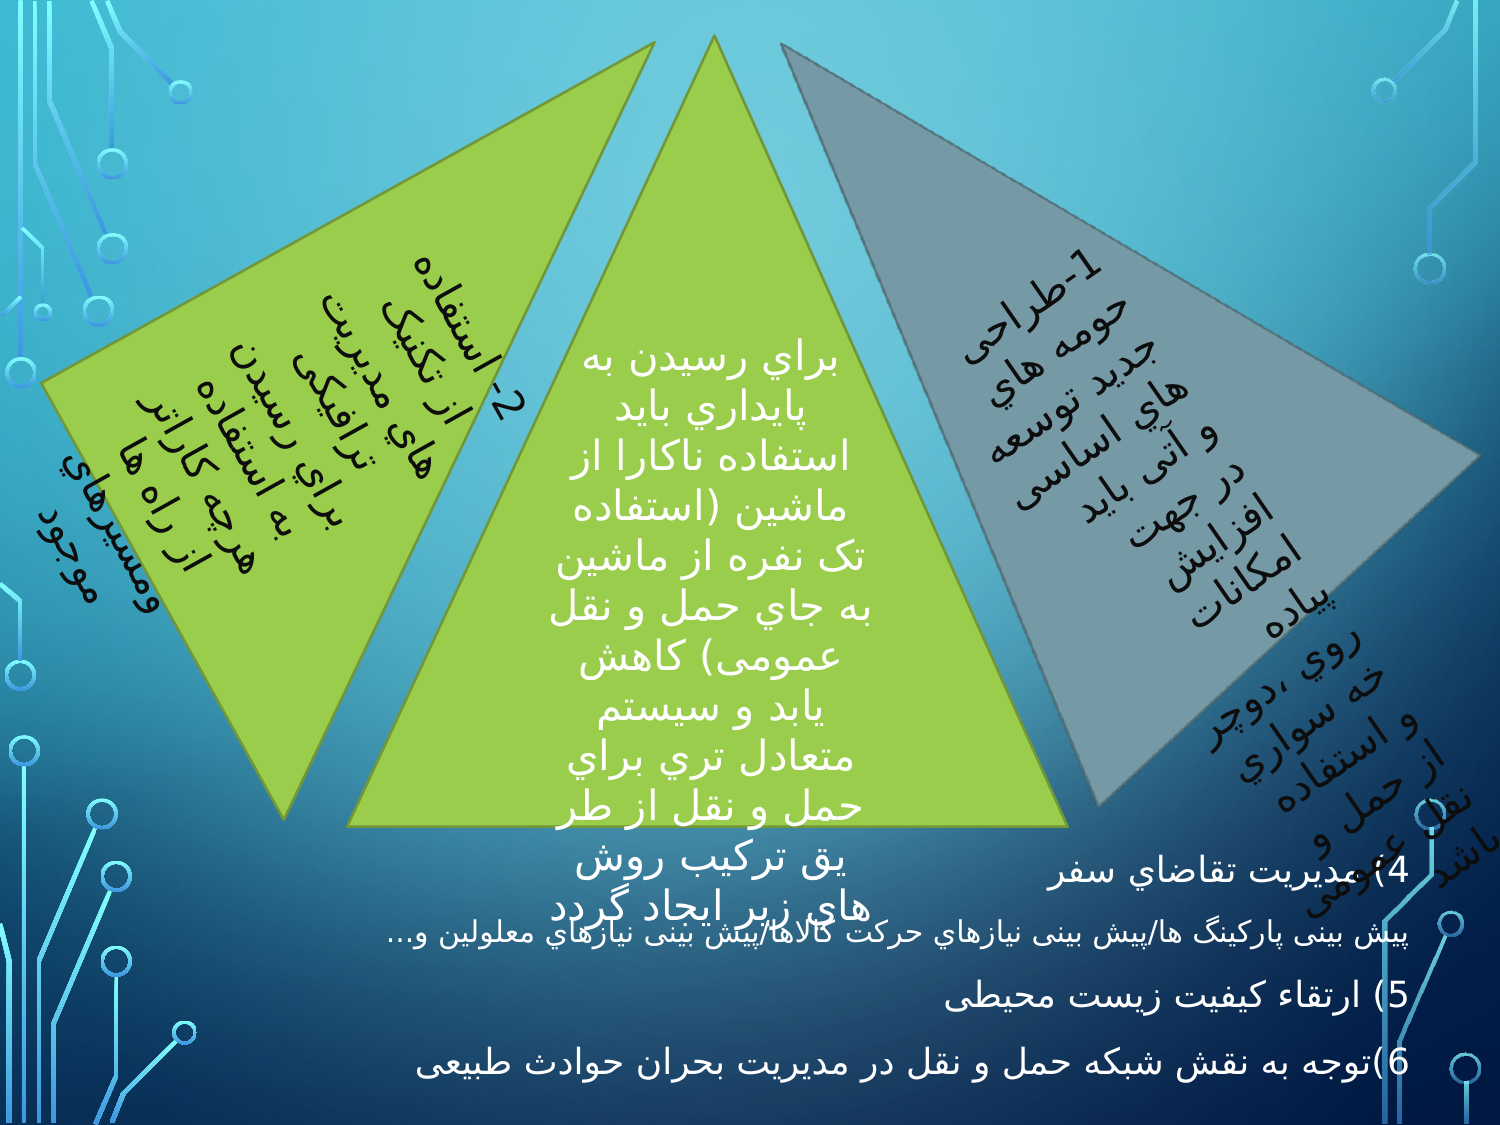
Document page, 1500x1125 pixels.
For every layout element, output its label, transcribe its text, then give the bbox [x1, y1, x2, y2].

text_box 1-طراحی حومه هاي جدید توسعه هاي اساسی و آتی باید در جهت افزایش امکانات پیاده روي ،دوچرخه سواري و استفاده از حمل و نقل عمومی باشد [1203, 779, 1500, 986]
text_box 2- استفاده از تکنیک هاي مدیریت ترافیکی براي رسیدن به استفاده هرچه کاراتر از راه ها ومسیرهاي موجود [40, 41, 656, 822]
text_box براي رسیدن به پایداري باید استفاده ناکارا از ماشین (استفاده تک نفره از ماشین به جاي حمل و نقل عمومی) کاهش یابد و سیستم متعادل تري براي حمل و نقل از طر یق ترکیب روش هاي زیر ایجاد گردد [345, 34, 1069, 828]
list 4) مدیریت تقاضاي سفر پیش بینی پارکینگ ها/پیش بینی نیازهاي حرکت کالاها/پیش بینی نیازهاي معلولین و... 5) ارتقاء کیفیت زیست محیطی 6)توجه به نقش شبکه حمل و نقل در مدیریت بحران حوادث طبیعی [75, 22, 1425, 1094]
picture [669, 42, 1500, 827]
